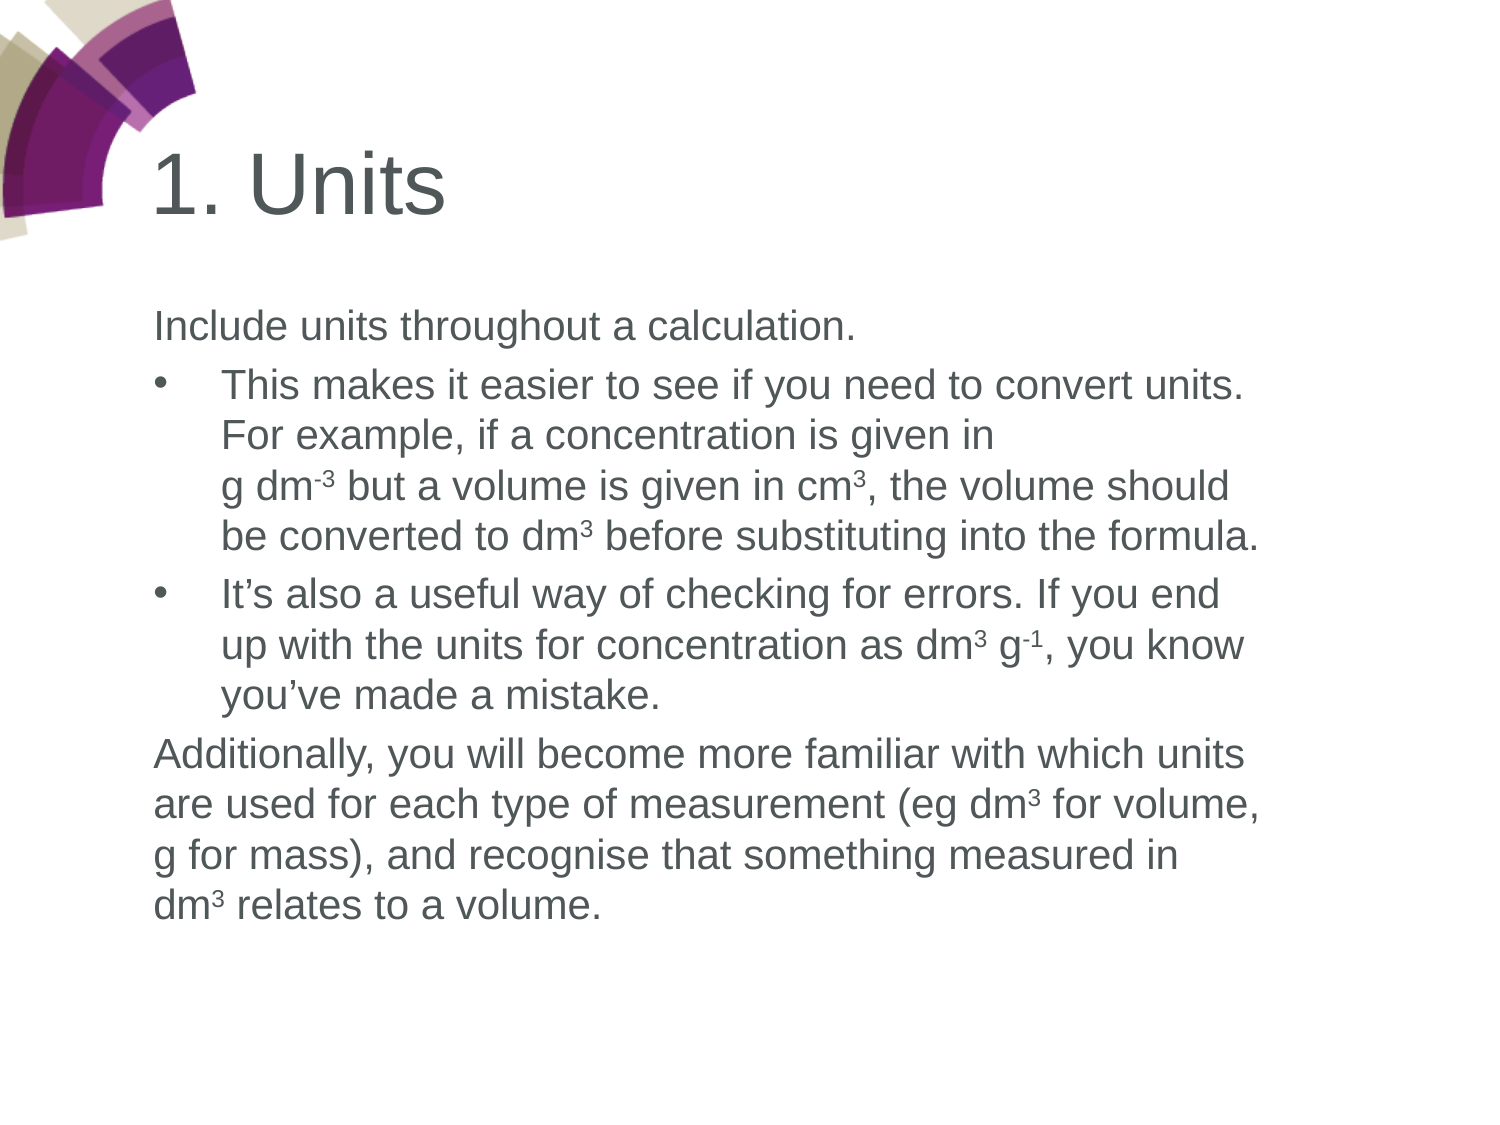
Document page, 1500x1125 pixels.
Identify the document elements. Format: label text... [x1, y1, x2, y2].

list Include units throughout a calculation. This makes it easier to see if you need to convert units. For example, if a concentration is given in g dm-3 but a volume is given in cm3, the volume should be converted to dm3 before substituting into the formula. It’s also a useful way of checking for errors. If you end up with the units for concentration as dm3 g-1, you know you’ve made a mistake. Additionally, you will become more familiar with which units are used for each type of measurement (eg dm3 for volume, g for mass), and recognise that something measured in dm3 relates to a volume. [138, 290, 1282, 1047]
list 1. Units [135, 119, 1282, 297]
picture [0, 0, 1500, 1125]
